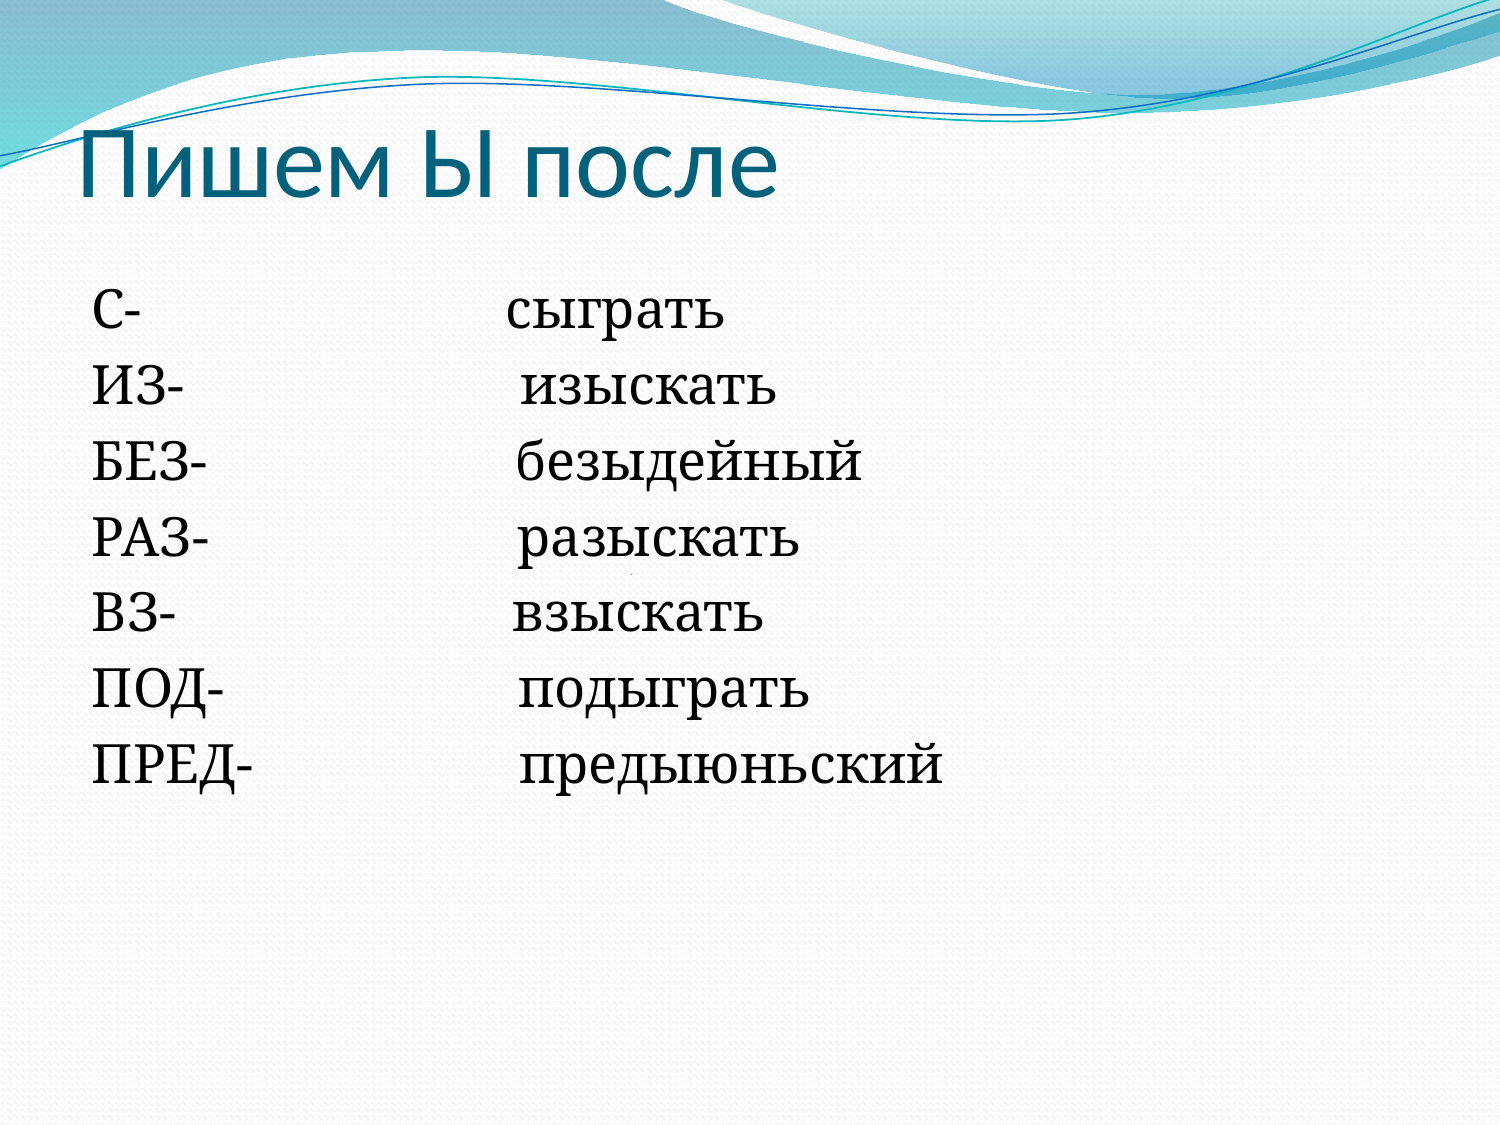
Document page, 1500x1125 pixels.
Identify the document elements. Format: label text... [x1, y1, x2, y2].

title Пишем Ы после [76, 31, 1427, 219]
list С- сыграть ИЗ- изыскать БЕЗ- безыдейный РАЗ- разыскать ВЗ- взыскать ПОД- подыграть ПРЕД- предыюньский [76, 267, 1427, 1010]
